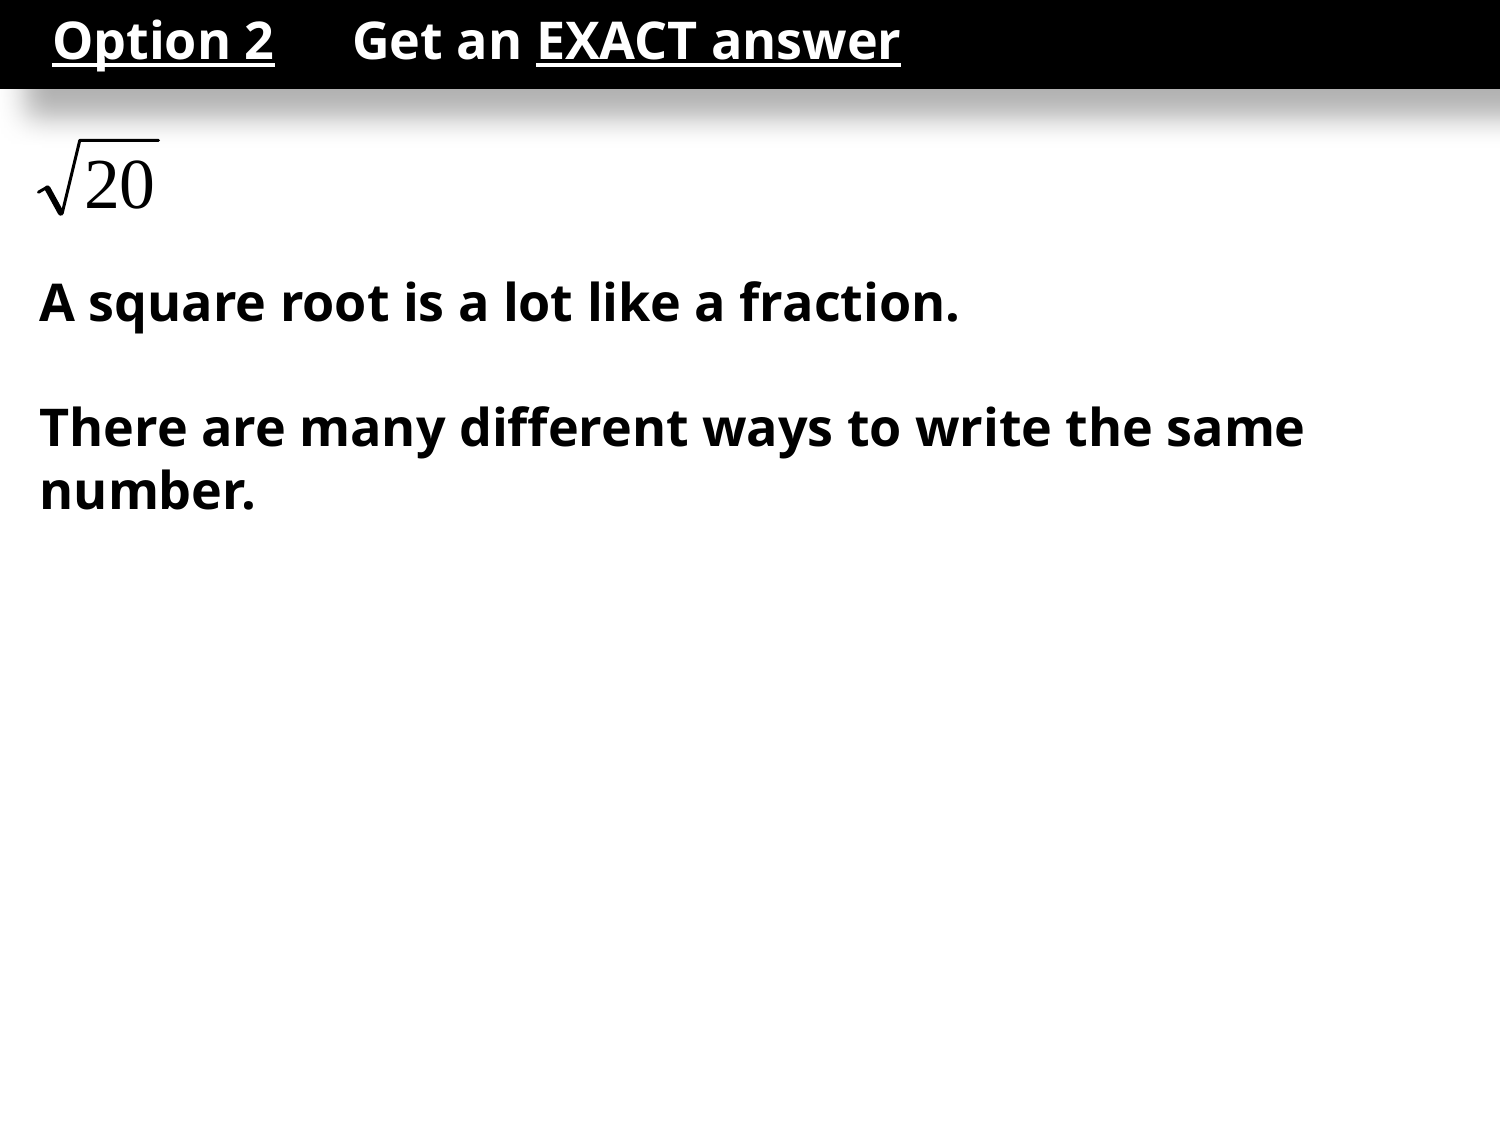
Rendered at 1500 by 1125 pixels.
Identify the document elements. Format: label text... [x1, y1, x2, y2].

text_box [24, 124, 175, 233]
text_box Option 2 Get an EXACT answer [37, 0, 1475, 78]
text_box A square root is a lot like a fraction. There are many different ways to write the same number. [24, 262, 1463, 528]
text_box [0, 0, 1500, 89]
